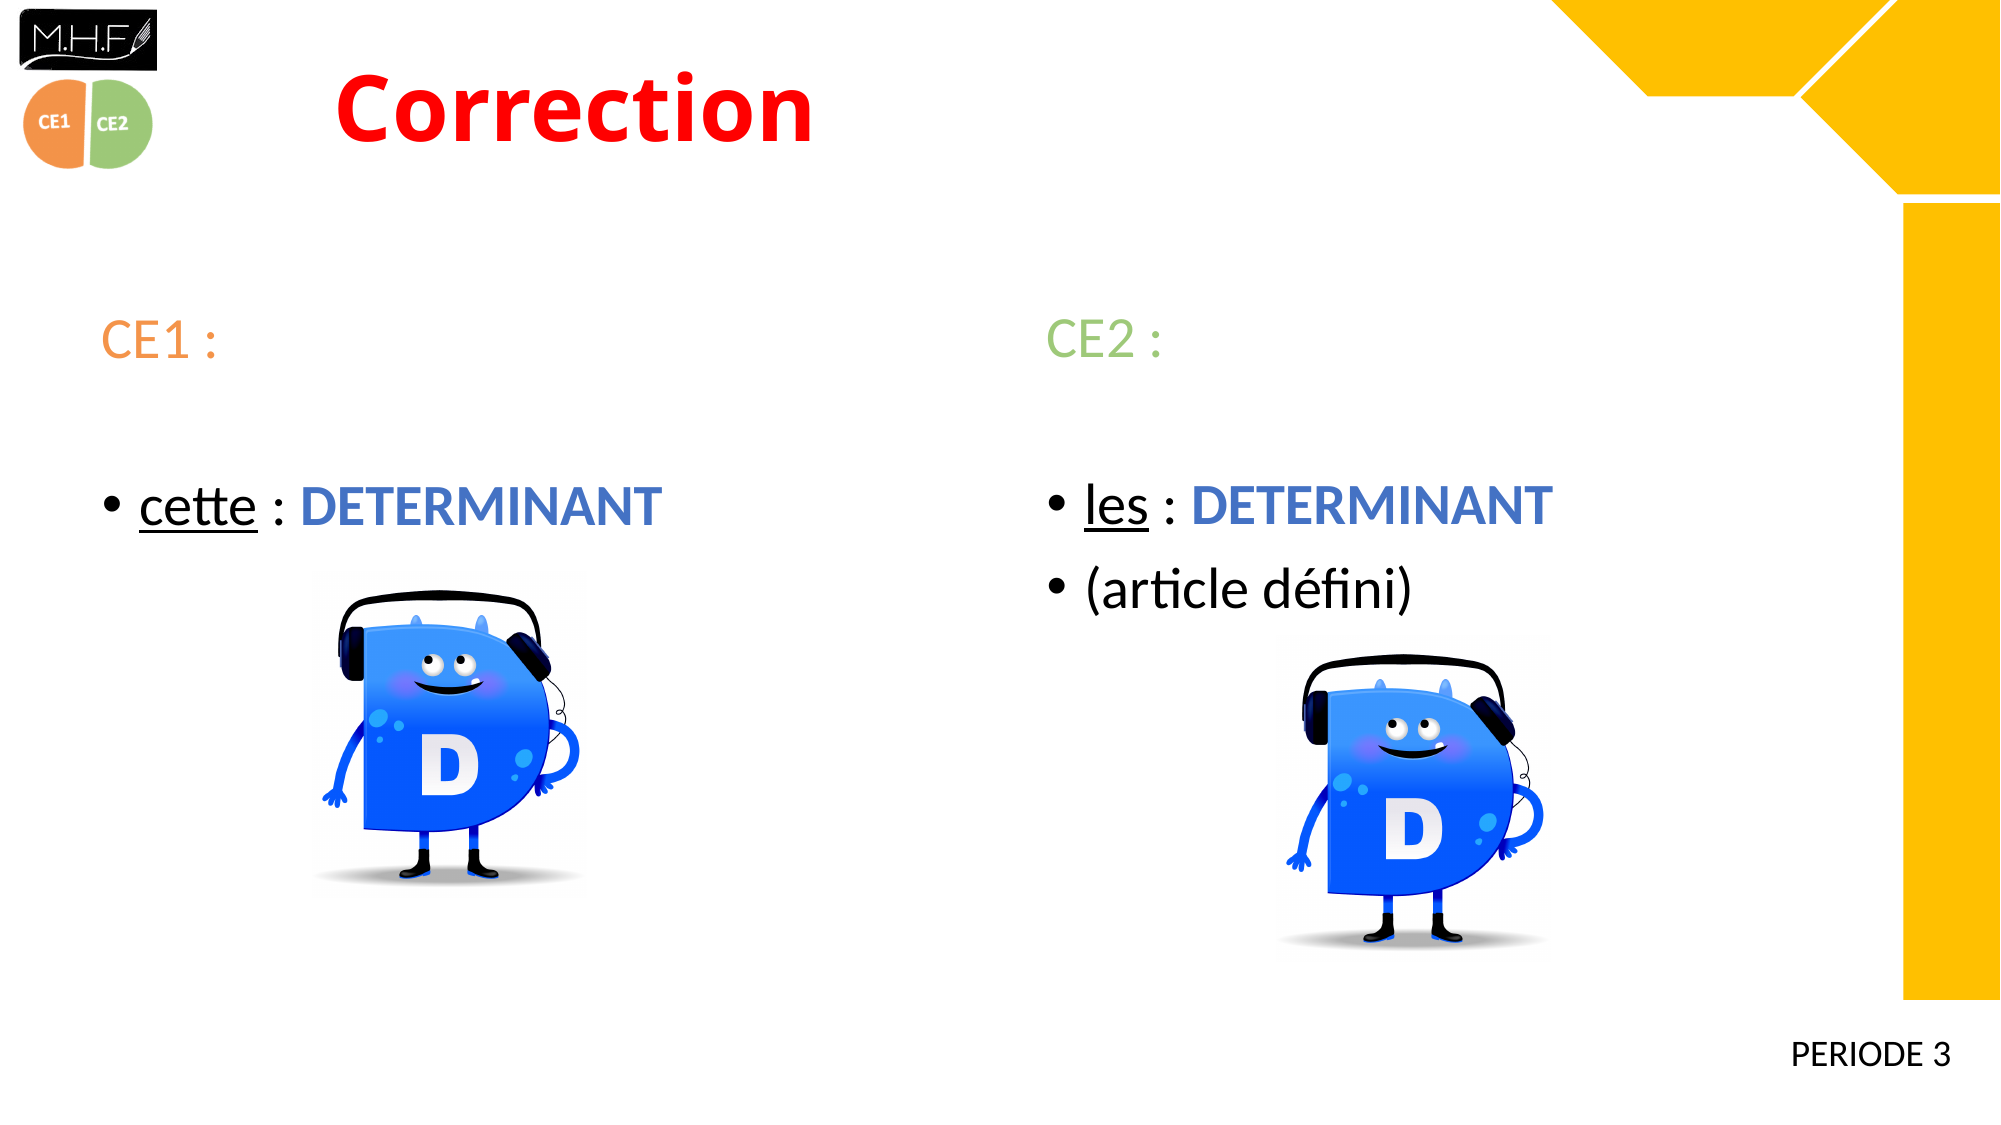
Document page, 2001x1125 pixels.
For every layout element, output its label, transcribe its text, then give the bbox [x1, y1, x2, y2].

picture [312, 571, 587, 898]
title Correction [318, 3, 1865, 221]
text_box [1799, 0, 2000, 196]
picture [1276, 635, 1551, 962]
picture [1, 7, 177, 207]
text_box [1902, 202, 2000, 1001]
text_box [1549, 0, 1892, 98]
text_box PERIODE 3 [1362, 1021, 1967, 1125]
text_box CE2 : les : DETERMINANT (article défini) [1031, 299, 1853, 1014]
list CE1 : cette : DETERMINANT [86, 300, 897, 1015]
